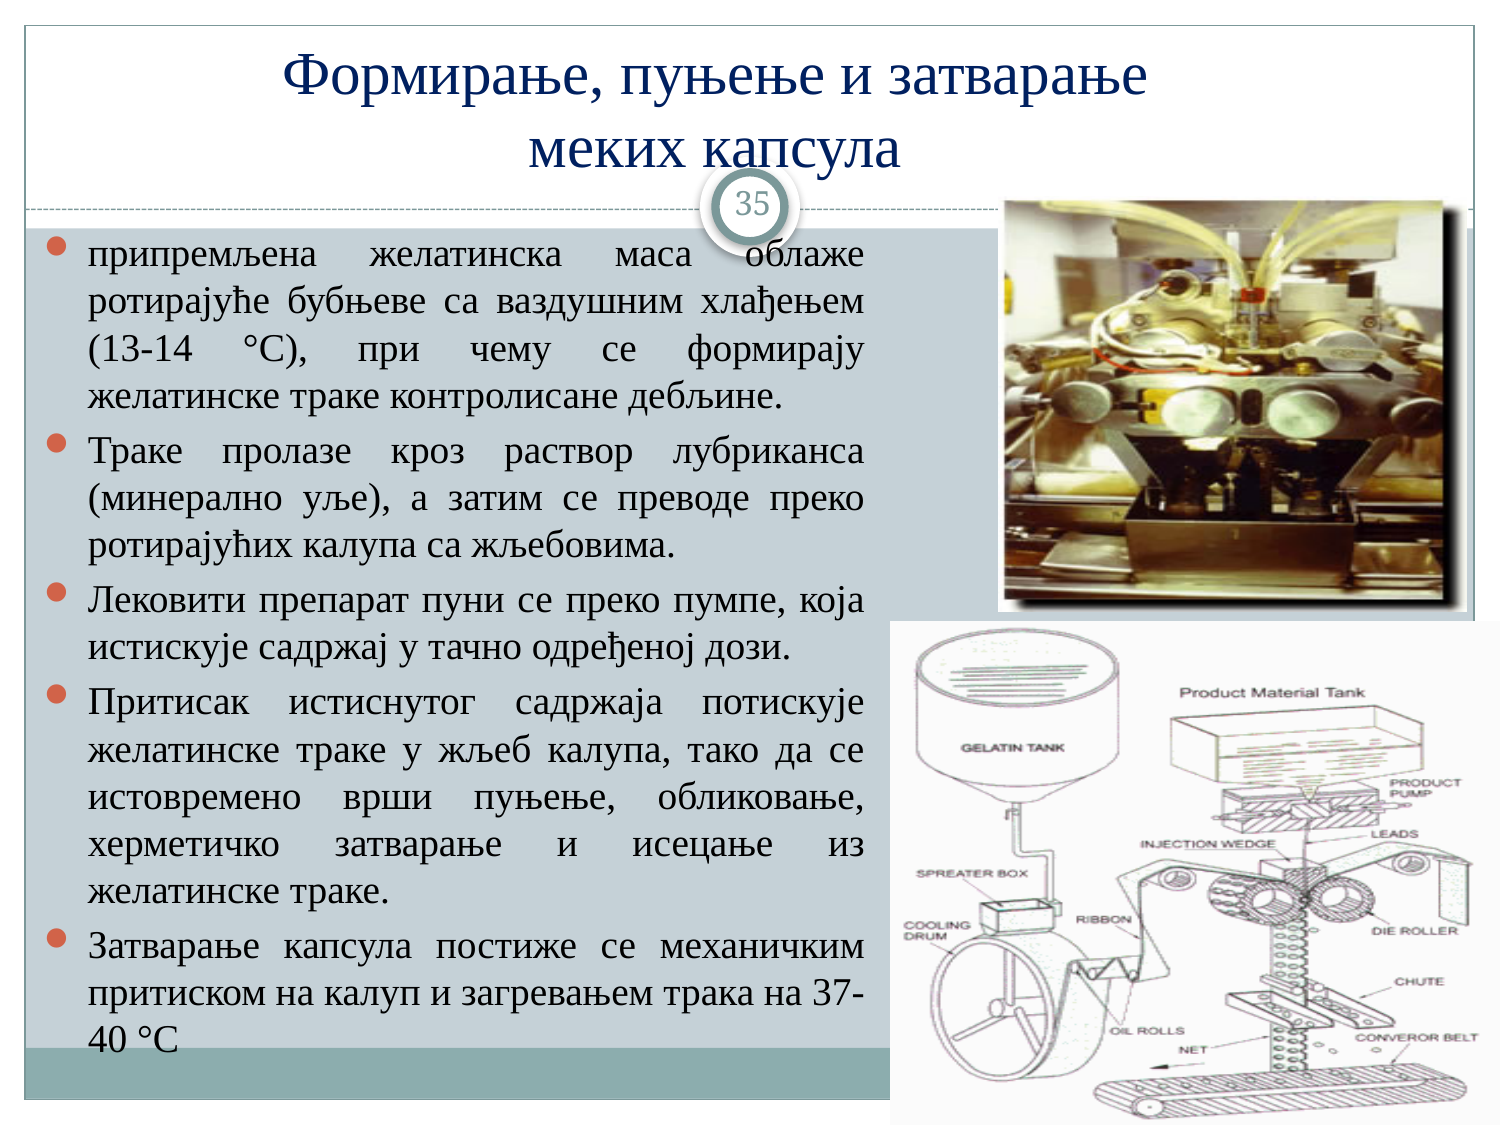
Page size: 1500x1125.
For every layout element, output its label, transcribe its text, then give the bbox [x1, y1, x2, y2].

picture [997, 195, 1467, 612]
list припремљена желатинска маса облаже ротирајуће бубњеве са ваздушним хлађењем (13-14 °C), при чему се формирају желатинске траке контролисане дебљине. Траке пролазе кроз раствор лубриканса (минерално уље), а затим се преводе преко ротирајућих калупа са жљебовима. Лековити препарат пуни се преко пумпе, која истискује садржај у тачно одређеној дози. Притисак истиснутог садржаја потискује желатинске траке у жљеб калупа, тако да се истовремено врши пуњење, обликовање, херметичко затварање и исецање из желатинске траке. Затварање капсула постиже се механичким притиском на калуп и загревањем трака на 37-40 °C [29, 219, 880, 1083]
title Формирање, пуњење и затварање меких капсула [186, 24, 1245, 188]
picture [890, 621, 1500, 1125]
slide_number 35 [715, 168, 791, 241]
